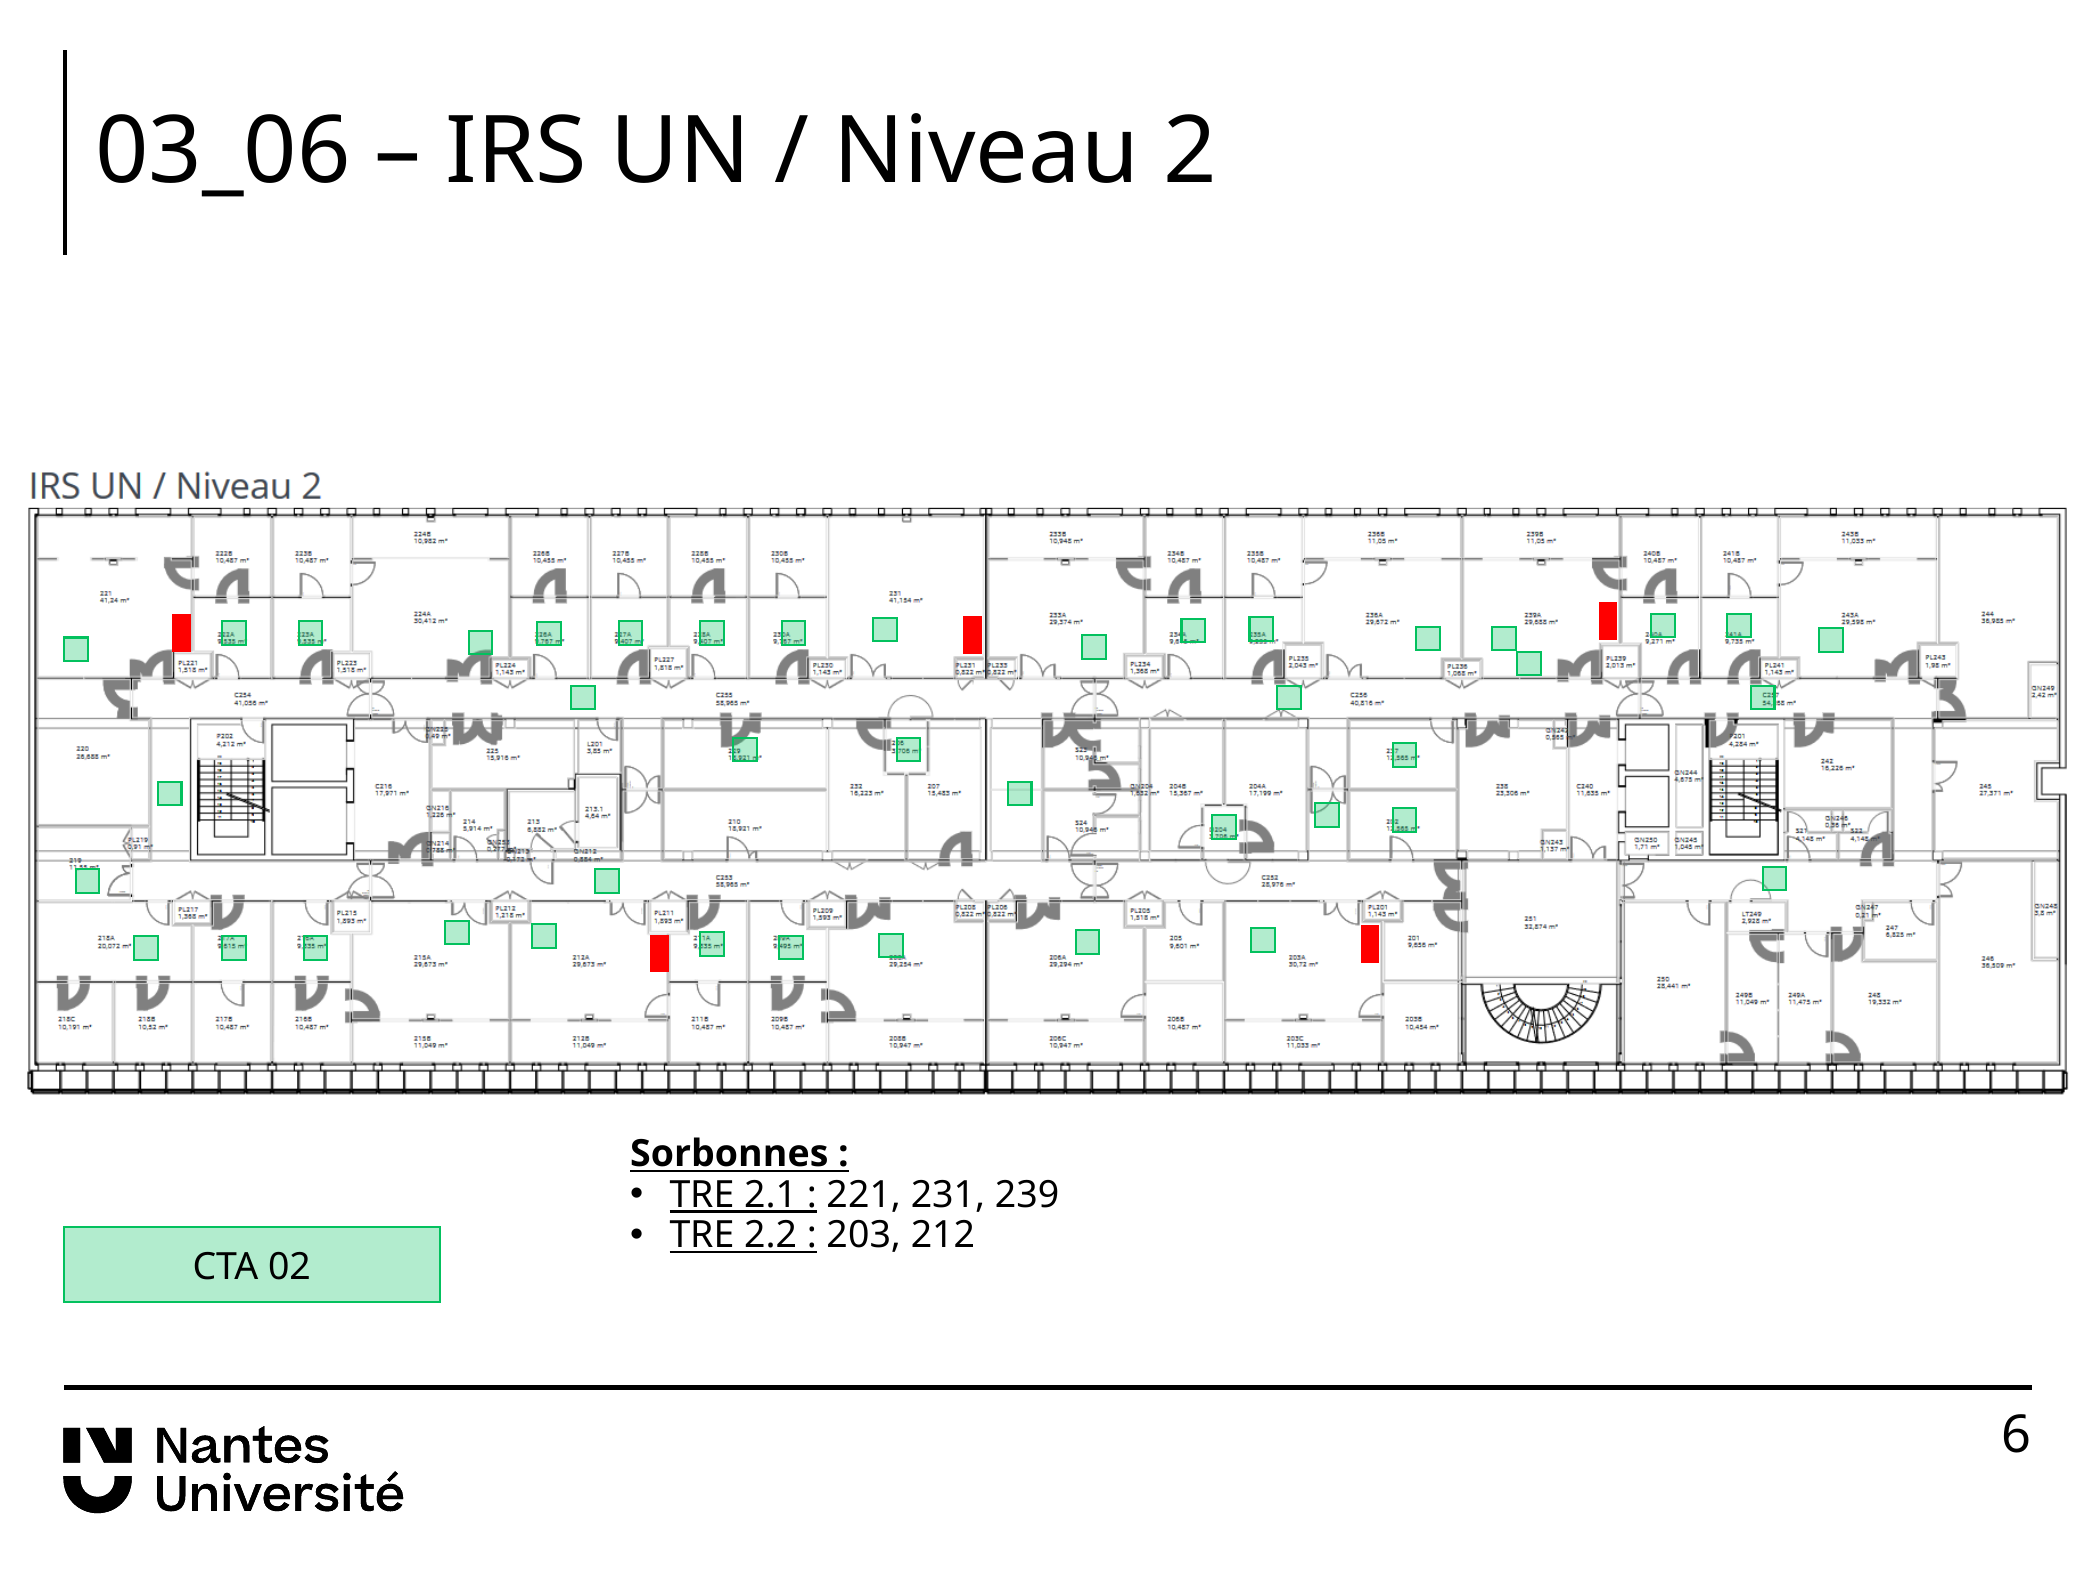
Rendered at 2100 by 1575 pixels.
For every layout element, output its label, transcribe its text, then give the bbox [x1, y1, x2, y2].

slide_number 6 [1723, 1404, 2032, 1468]
title 03_06 – IRS UN / Niveau 2 [95, 101, 1921, 204]
picture [0, 460, 2100, 1115]
text_box Sorbonnes : TRE 2.1 : 221, 231, 239 TRE 2.2 : 203, 212 [630, 1134, 1221, 1293]
text_box CTA 02 [63, 1226, 441, 1303]
